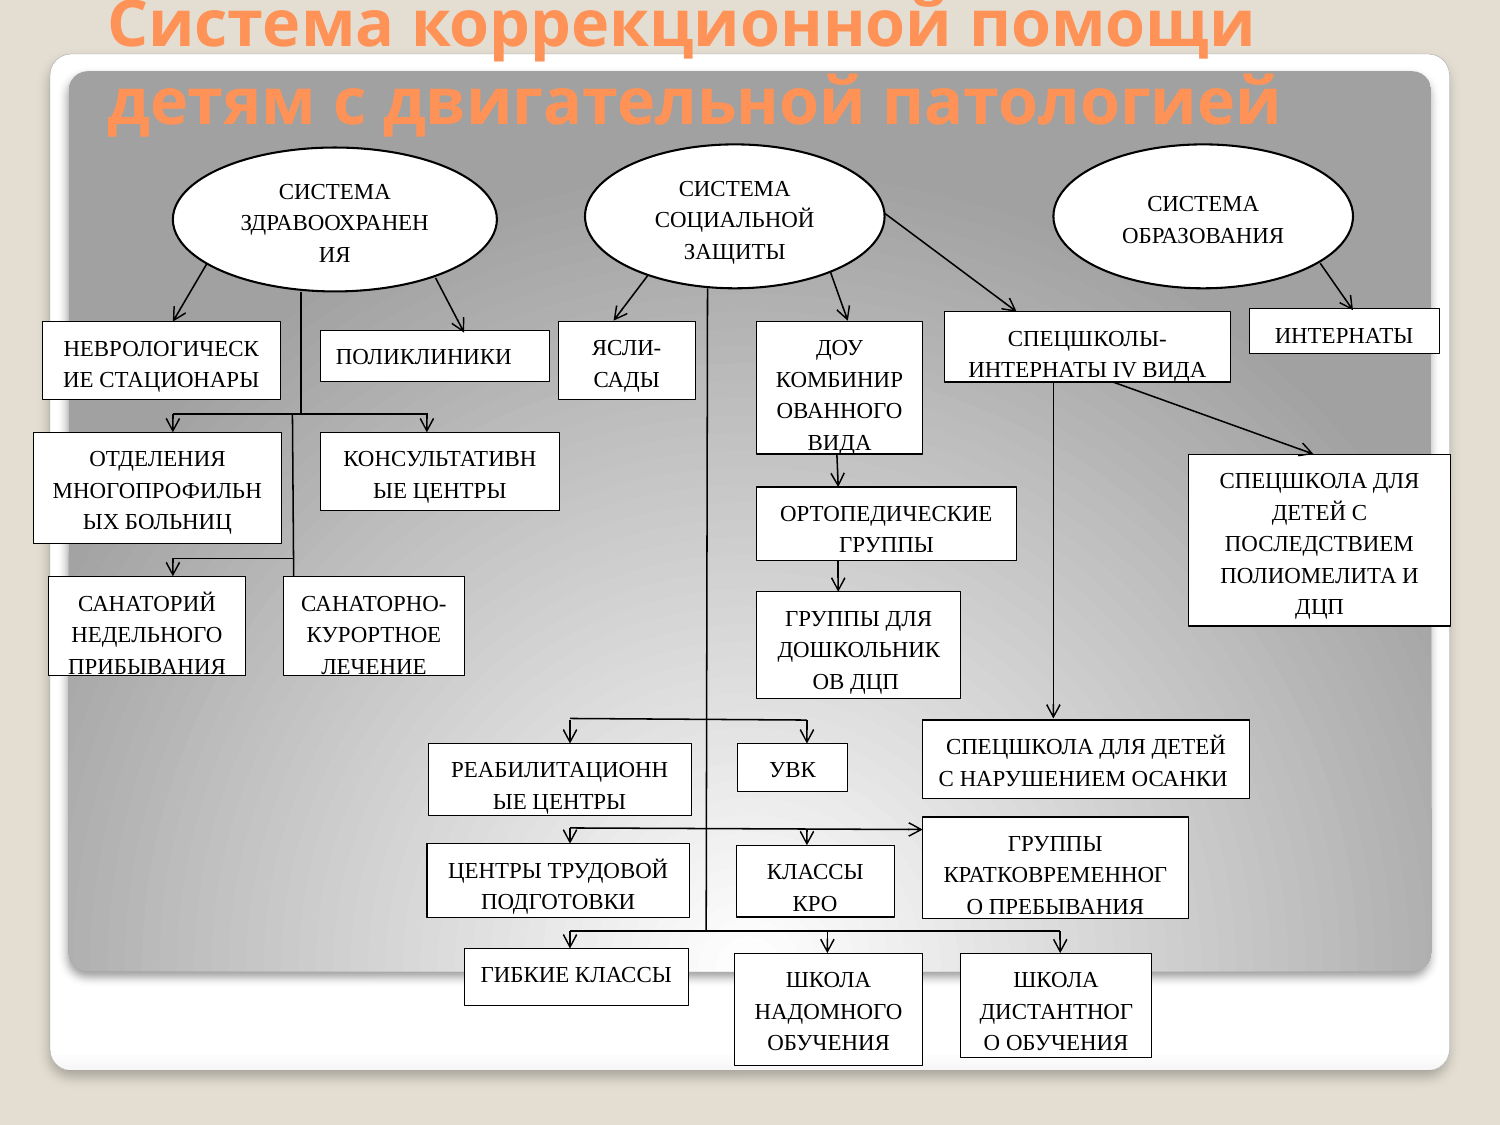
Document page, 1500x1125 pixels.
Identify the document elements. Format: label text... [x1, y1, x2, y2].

title Система коррекционной помощи детям с двигательной патологией [92, 0, 1436, 143]
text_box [33, 144, 1452, 1066]
